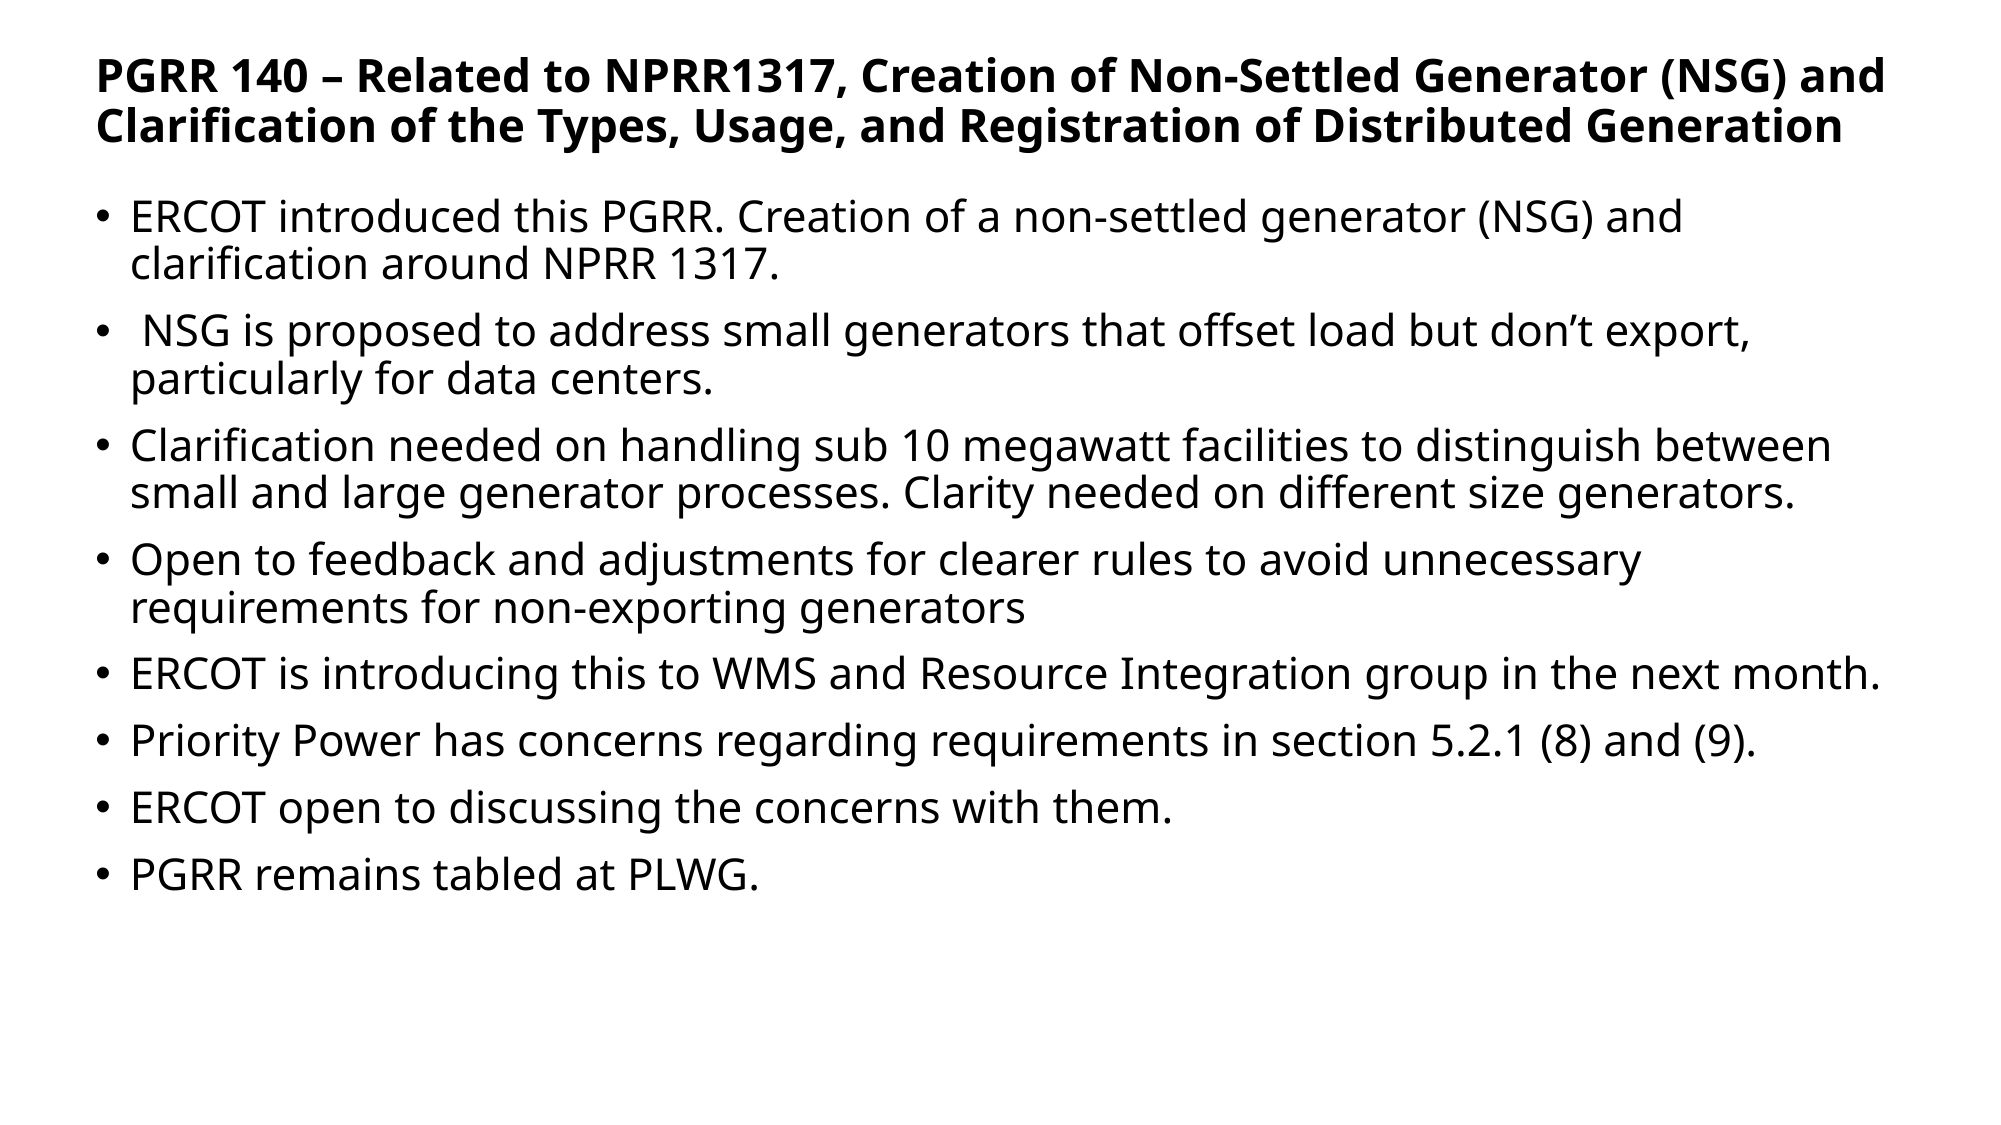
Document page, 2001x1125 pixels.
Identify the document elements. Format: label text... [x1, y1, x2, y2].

list PGRR 140 – Related to NPRR1317, Creation of Non-Settled Generator (NSG) and Clarification of the Types, Usage, and Registration of Distributed Generation ERCOT introduced this PGRR. Creation of a non-settled generator (NSG) and clarification around NPRR 1317. NSG is proposed to address small generators that offset load but don’t export, particularly for data centers. Clarification needed on handling sub 10 megawatt facilities to distinguish between small and large generator processes. Clarity needed on different size generators. Open to feedback and adjustments for clearer rules to avoid unnecessary requirements for non-exporting generators ERCOT is introducing this to WMS and Resource Integration group in the next month. Priority Power has concerns regarding requirements in section 5.2.1 (8) and (9). ERCOT open to discussing the concerns with them. PGRR remains tabled at PLWG. [80, 45, 1920, 993]
